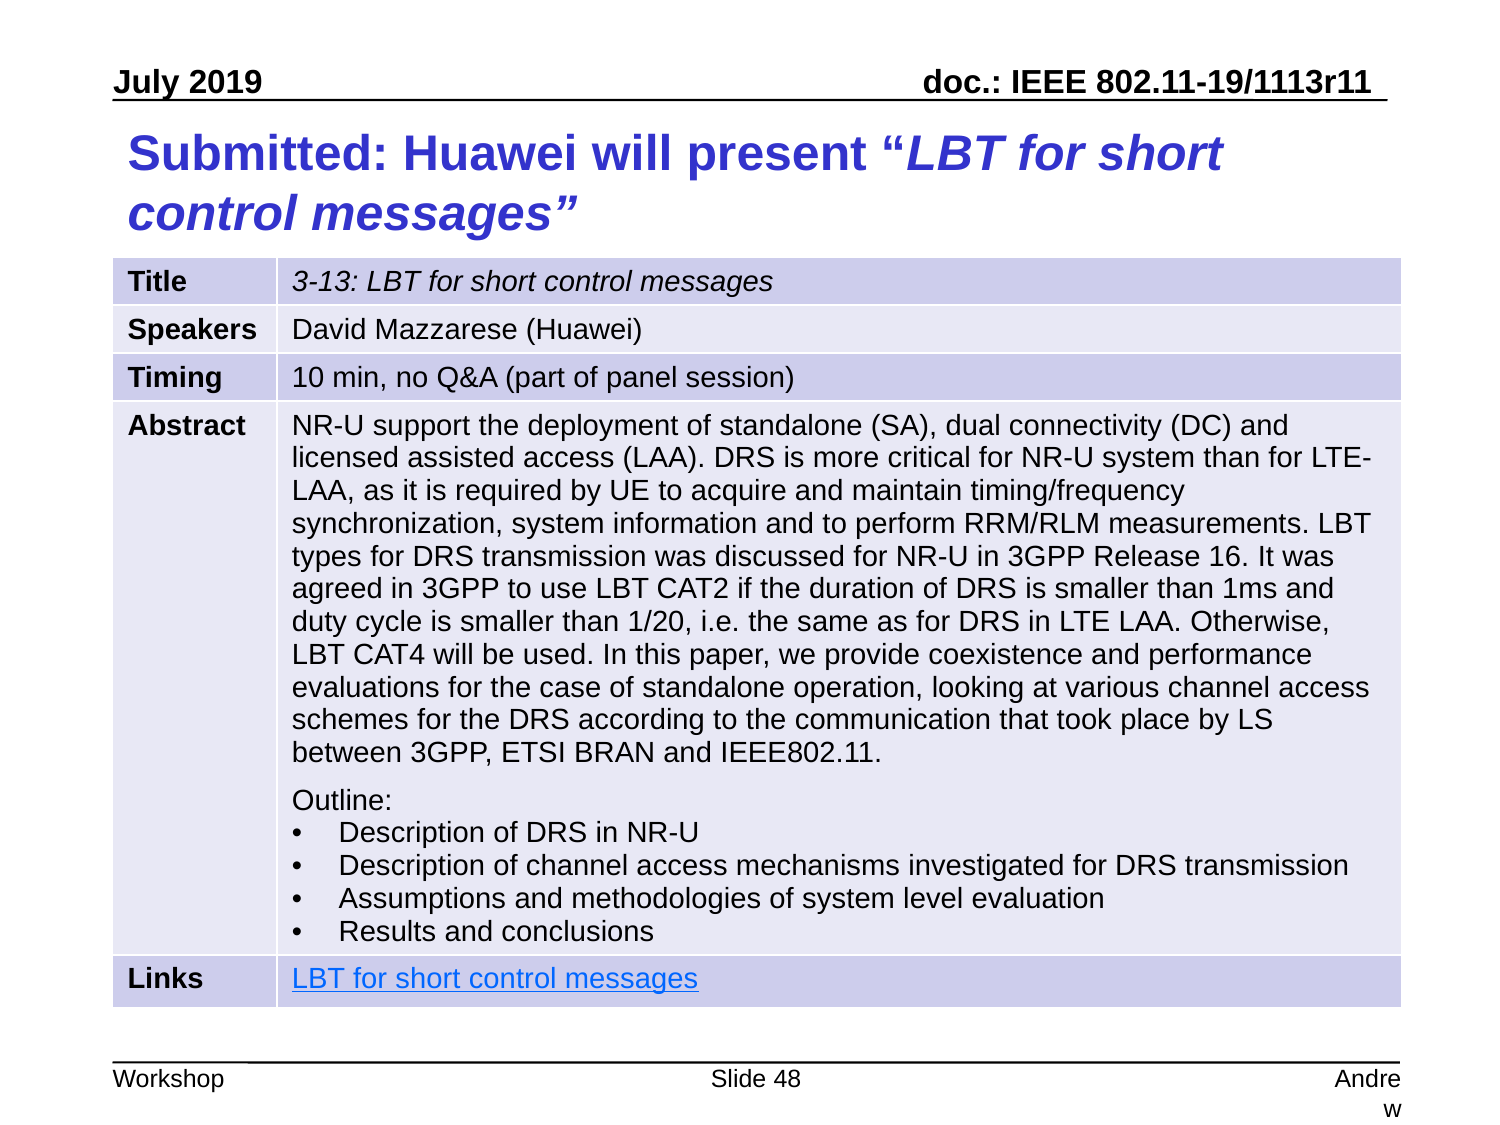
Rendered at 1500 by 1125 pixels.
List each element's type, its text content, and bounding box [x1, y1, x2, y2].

title Submitted: Huawei will present “LBT for short control messages” [112, 112, 1388, 257]
table_cell Abstract [113, 402, 276, 954]
table_cell Links [113, 956, 276, 1007]
table_cell LBT for short control messages [278, 956, 1401, 1007]
table_cell Timing [113, 354, 276, 400]
table_header Title [113, 258, 276, 304]
footer Andrew Myles, Cisco [1320, 1061, 1402, 1093]
slide_number Slide 48 [709, 1061, 803, 1093]
table_cell 10 min, no Q&A (part of panel session) [278, 354, 1401, 400]
table_cell Speakers [113, 306, 276, 352]
table_header 3-13: LBT for short control messages [278, 258, 1401, 304]
table_cell NR-U support the deployment of standalone (SA), dual connectivity (DC) and licensed assisted access (LAA). DRS is more critical for NR-U system than for LTE-LAA, as it is required by UE to acquire and maintain timing/frequency synchronization, system information and to perform RRM/RLM measurements. LBT types for DRS transmission was discussed for NR-U in 3GPP Release 16. It was agreed in 3GPP to use LBT CAT2 if the duration of DRS is smaller than 1ms and duty cycle is smaller than 1/20, i.e. the same as for DRS in LTE LAA. Otherwise, LBT CAT4 will be used. In this paper, we provide coexistence and performance evaluations for the case of standalone operation, looking at various channel access schemes for the DRS according to the communication that took place by LS between 3GPP, ETSI BRAN and IEEE802.11. Outline: Description of DRS in NR-U Description of channel access mechanisms investigated for DRS transmission Assumptions and methodologies of system level evaluation Results and conclusions [278, 402, 1401, 954]
table_cell David Mazzarese (Huawei) [278, 306, 1401, 352]
